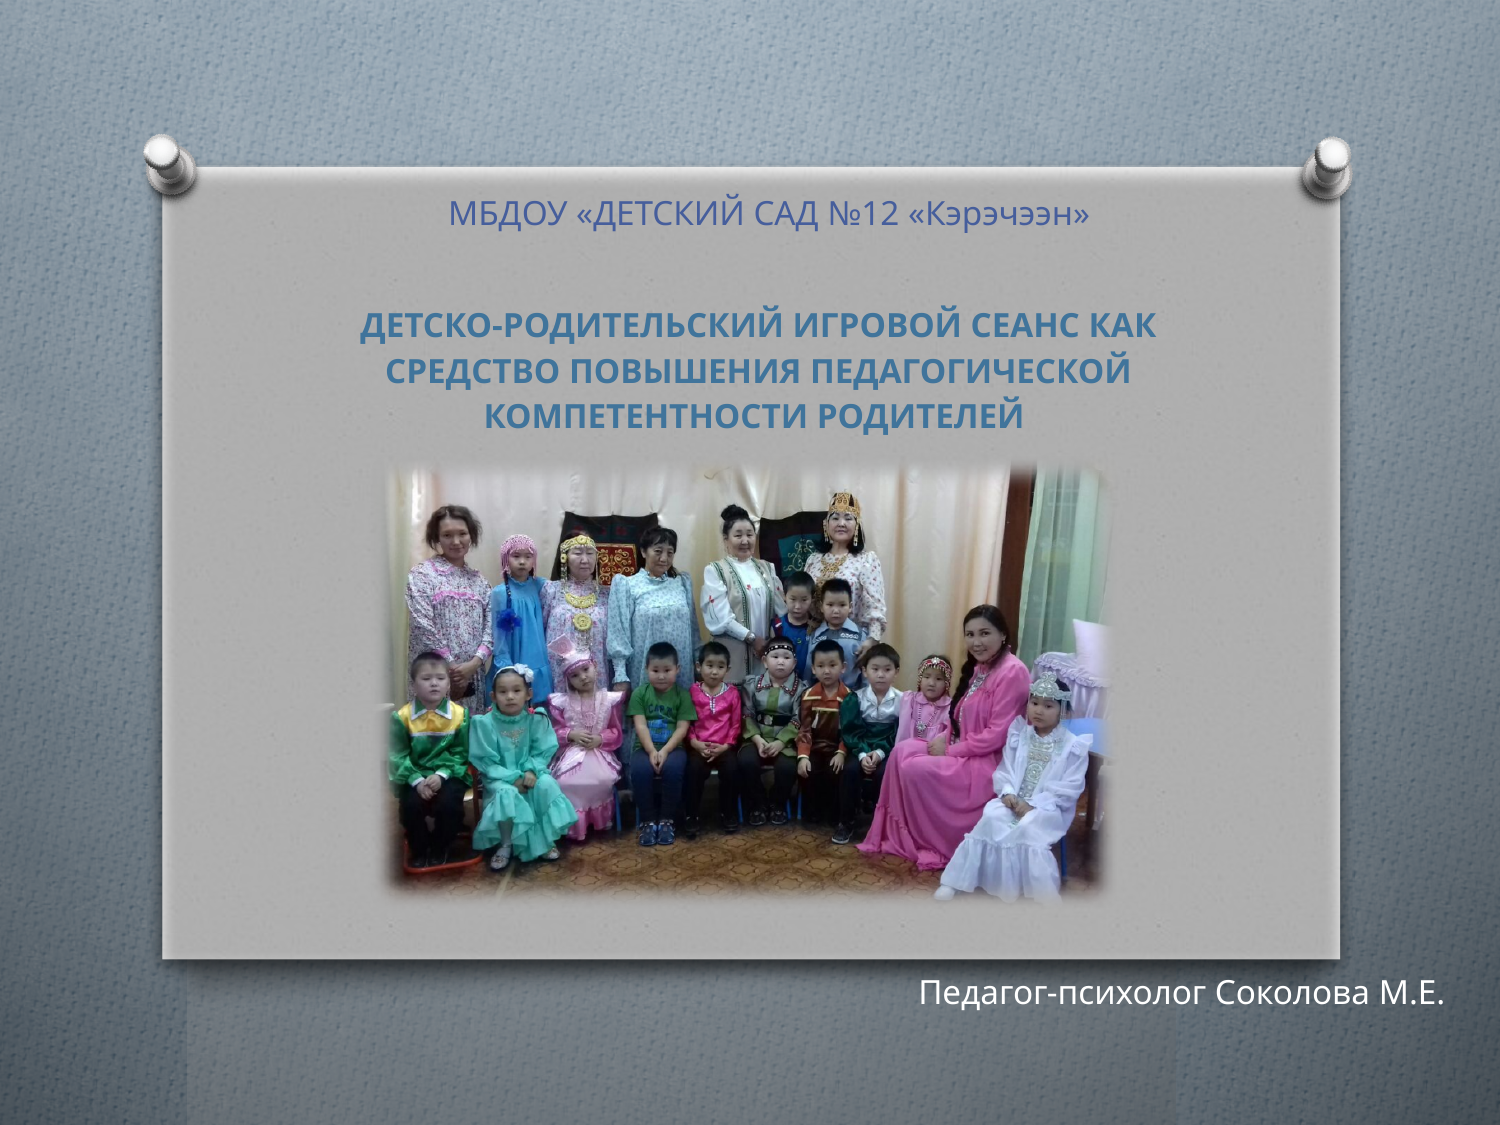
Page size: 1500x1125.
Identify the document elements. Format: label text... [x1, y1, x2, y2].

subtitle МБДОУ «ДЕТСКИЙ САД №12 «Кэрэчээн» [301, 184, 1239, 291]
picture [1274, 109, 1396, 230]
title ДЕТСКО-РОДИТЕЛЬСКИЙ ИГРОВОЙ СЕАНС КАК СРЕДСТВО ПОВЫШЕНИЯ ПЕДАГОГИЧЕСКОЙ КОМПЕТЕНТНОСТИ РОДИТЕЛЕЙ [289, 267, 1229, 551]
picture [371, 455, 1117, 909]
text_box Педагог-психолог Соколова М.Е. [903, 964, 1471, 1019]
picture [112, 100, 235, 224]
